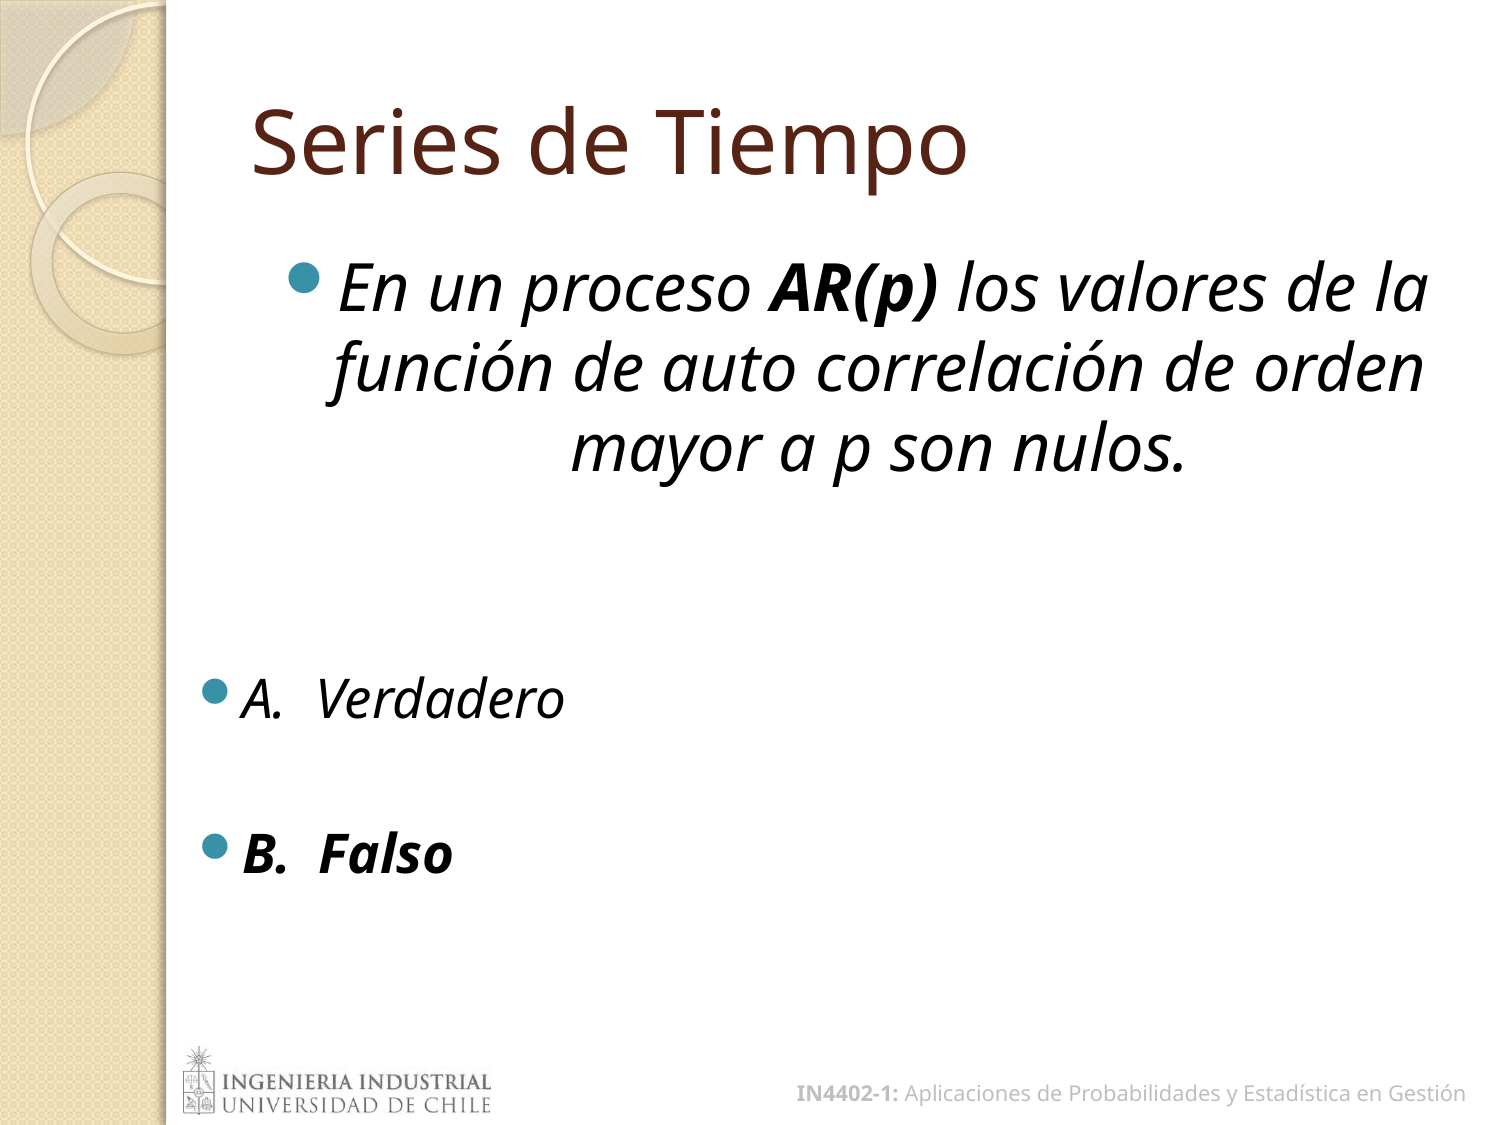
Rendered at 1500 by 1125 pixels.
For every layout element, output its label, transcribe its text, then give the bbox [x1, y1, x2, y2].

picture [183, 1046, 491, 1115]
title Series de Tiempo [235, 45, 1466, 233]
text_box A. Verdadero B. Falso [171, 656, 787, 894]
list En un proceso AR(p) los valores de la función de auto correlación de orden mayor a p son nulos. [235, 237, 1466, 1025]
